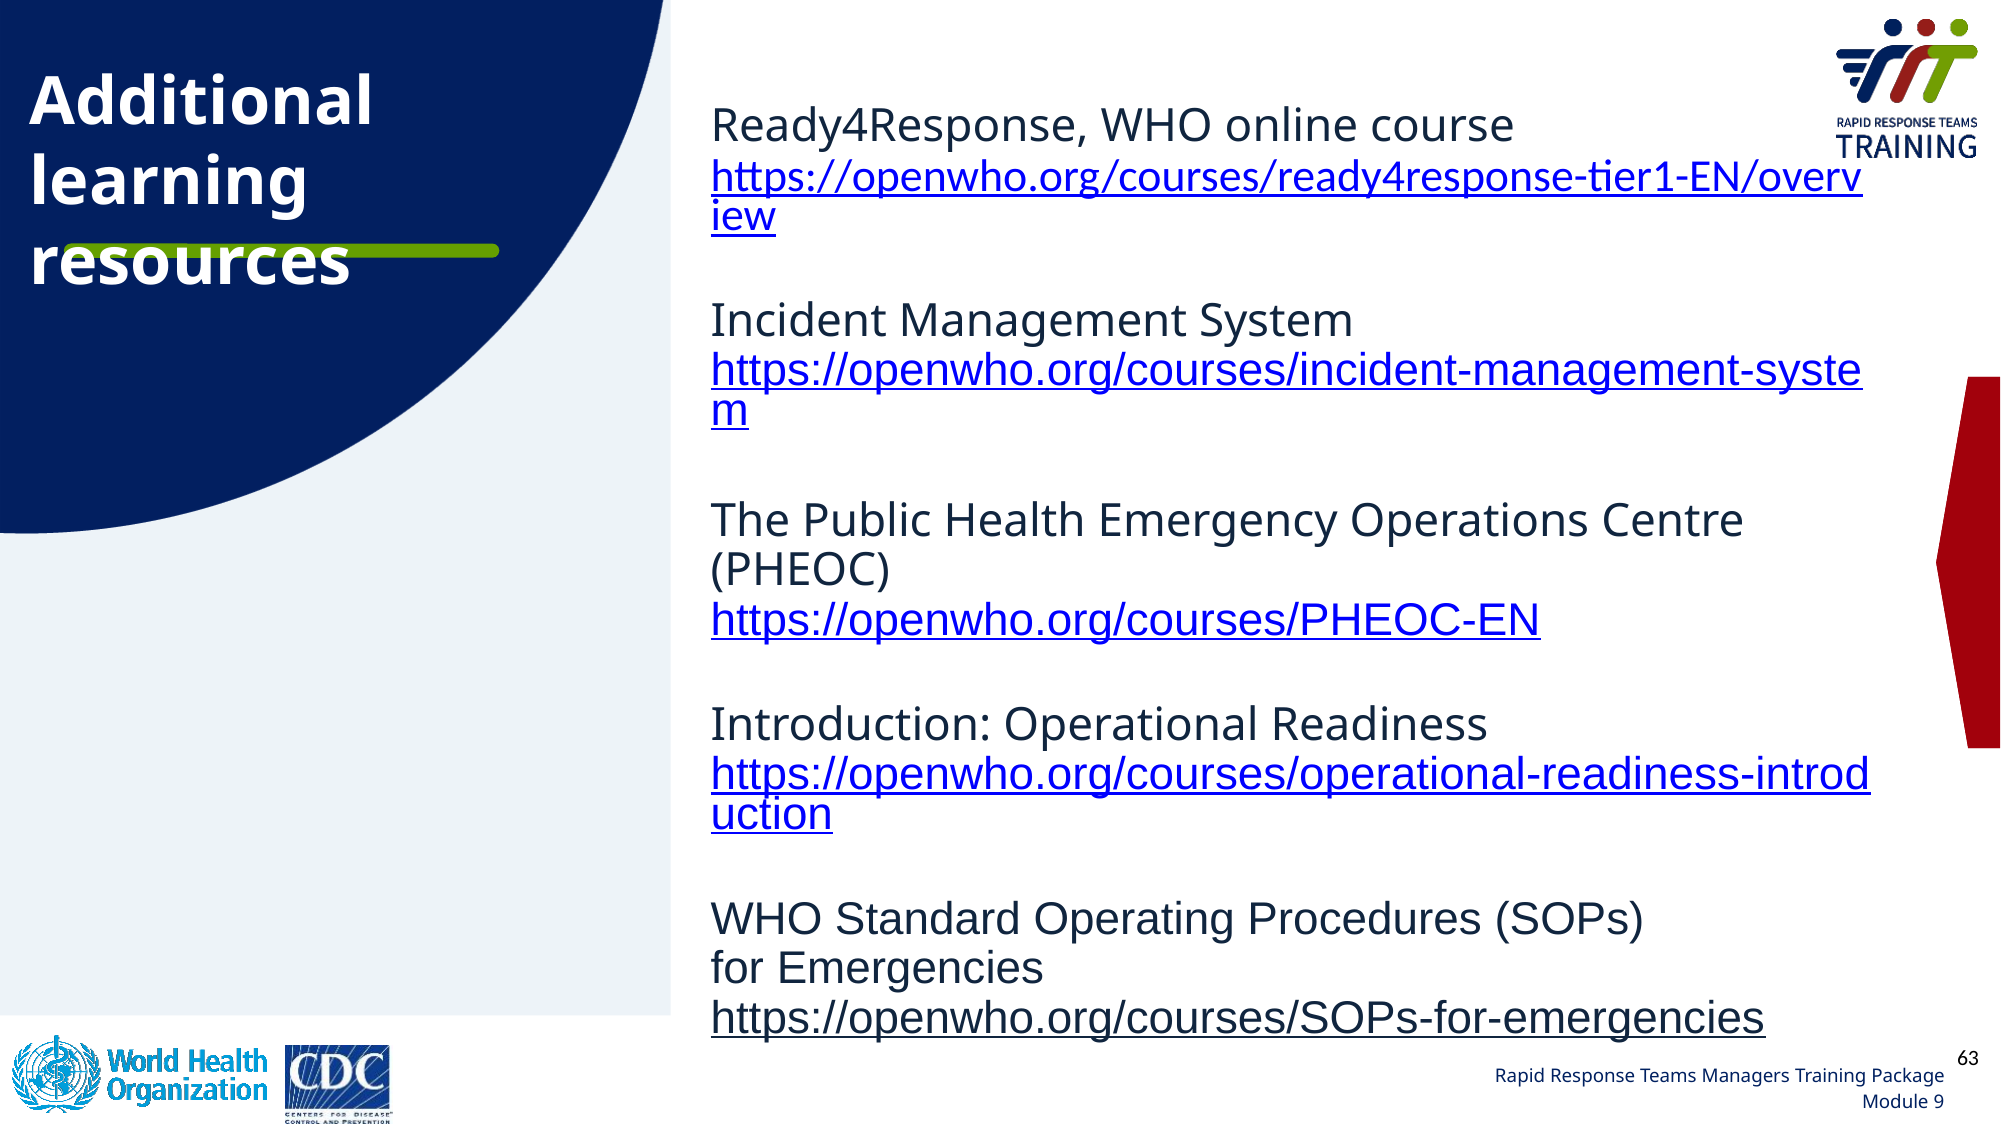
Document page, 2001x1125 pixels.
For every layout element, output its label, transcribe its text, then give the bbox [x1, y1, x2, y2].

picture [0, 0, 670, 538]
picture [36, 1035, 267, 1113]
picture [38, 1092, 54, 1100]
picture [12, 1084, 46, 1113]
text_box Additional learning resources [21, 50, 588, 305]
picture [34, 1058, 41, 1077]
picture [1835, 19, 1978, 167]
picture [50, 1109, 62, 1113]
slide_number 63 [1936, 1036, 2000, 1081]
picture [38, 1044, 53, 1052]
picture [28, 1054, 36, 1077]
picture [43, 1088, 54, 1094]
picture [12, 1035, 53, 1067]
text_box [1936, 376, 2000, 749]
text_box Ready4Response, WHO online course https://openwho.org/courses/ready4response-tier1-EN/overview Incident Management System https://openwho.org/courses/incident-management-system The Public Health Emergency Operations Centre (PHEOC) https://openwho.org/courses/PHEOC-EN Introduction: Operational Readiness https://openwho.org/courses/operational-readiness-introduction WHO Standard Operating Procedures (SOPs) for Emergencies https://openwho.org/courses/SOPs-for-emergencies [703, 94, 1880, 1003]
picture [285, 1045, 393, 1124]
picture [46, 1056, 54, 1061]
